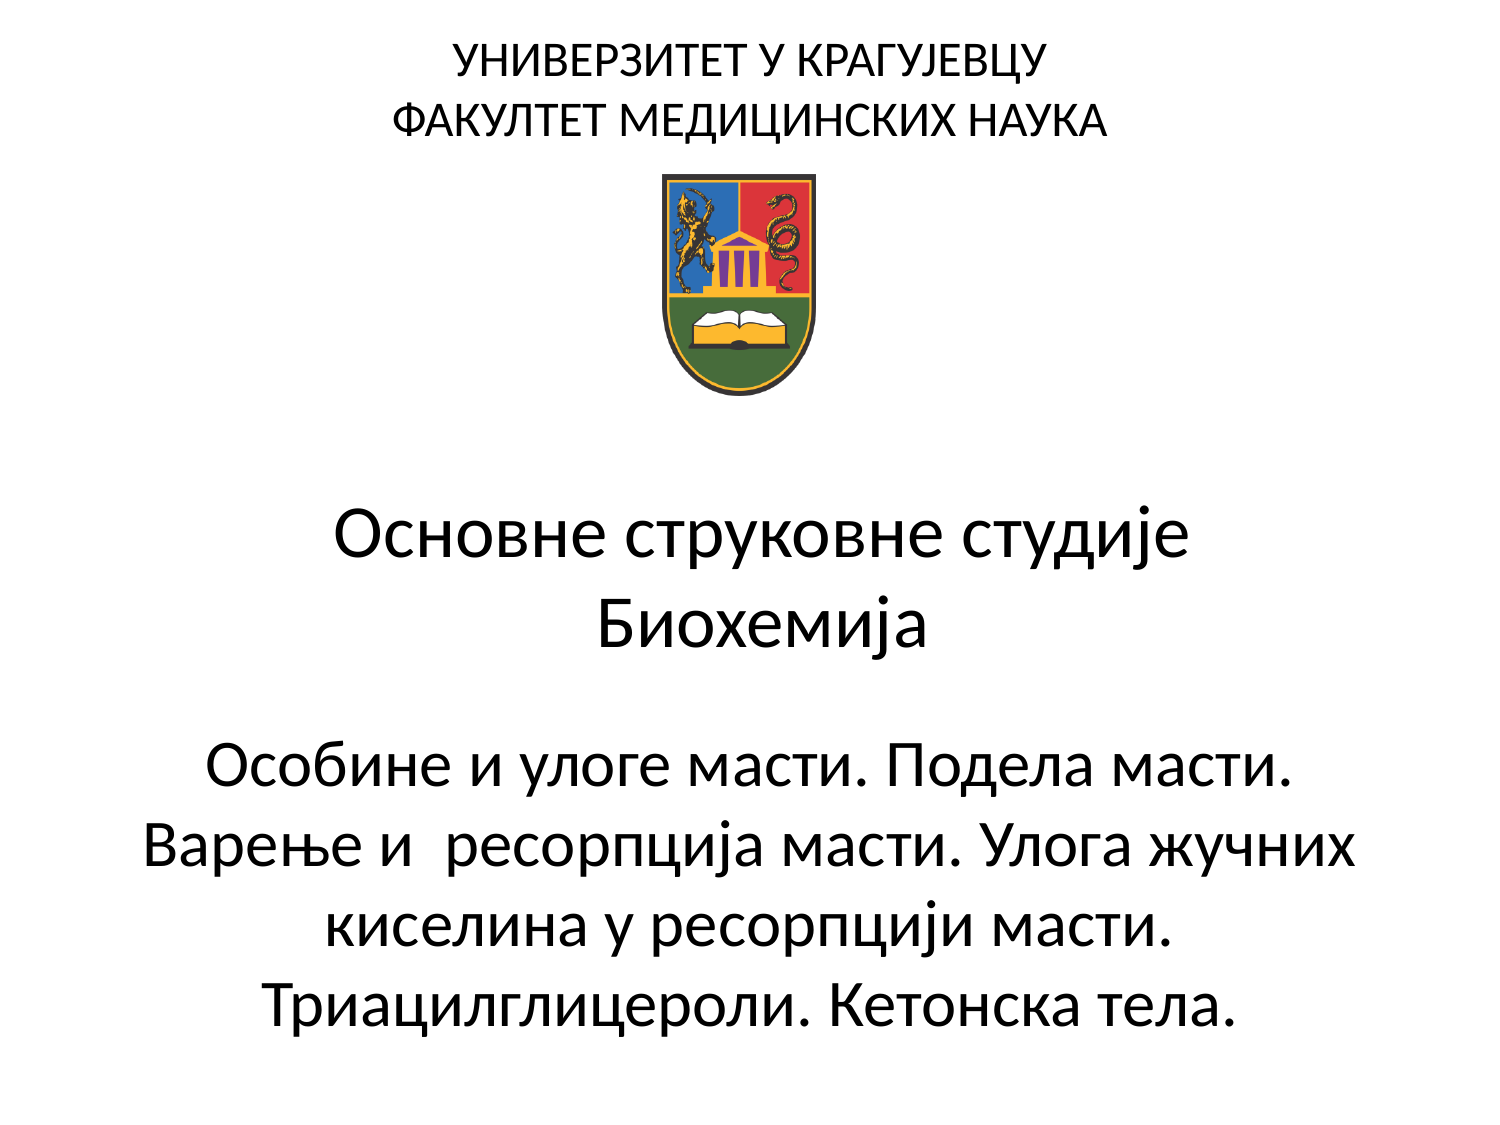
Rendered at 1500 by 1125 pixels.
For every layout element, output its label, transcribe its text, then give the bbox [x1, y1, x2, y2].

text_box Основне струковне студије Биохемија [199, 474, 1325, 670]
picture [662, 174, 817, 396]
title [101, 462, 1377, 704]
subtitle Особине и улоге масти. Подела масти. Варење и ресорпција масти. Улога жучних киселина у ресорпцији масти. Триацилглицероли. Кетонска тела. [93, 712, 1407, 1075]
text_box УНИВЕРЗИТЕТ У КРАГУЈЕВЦУ ФАКУЛТЕТ МЕДИЦИНСКИХ НАУКА [0, 0, 1500, 154]
